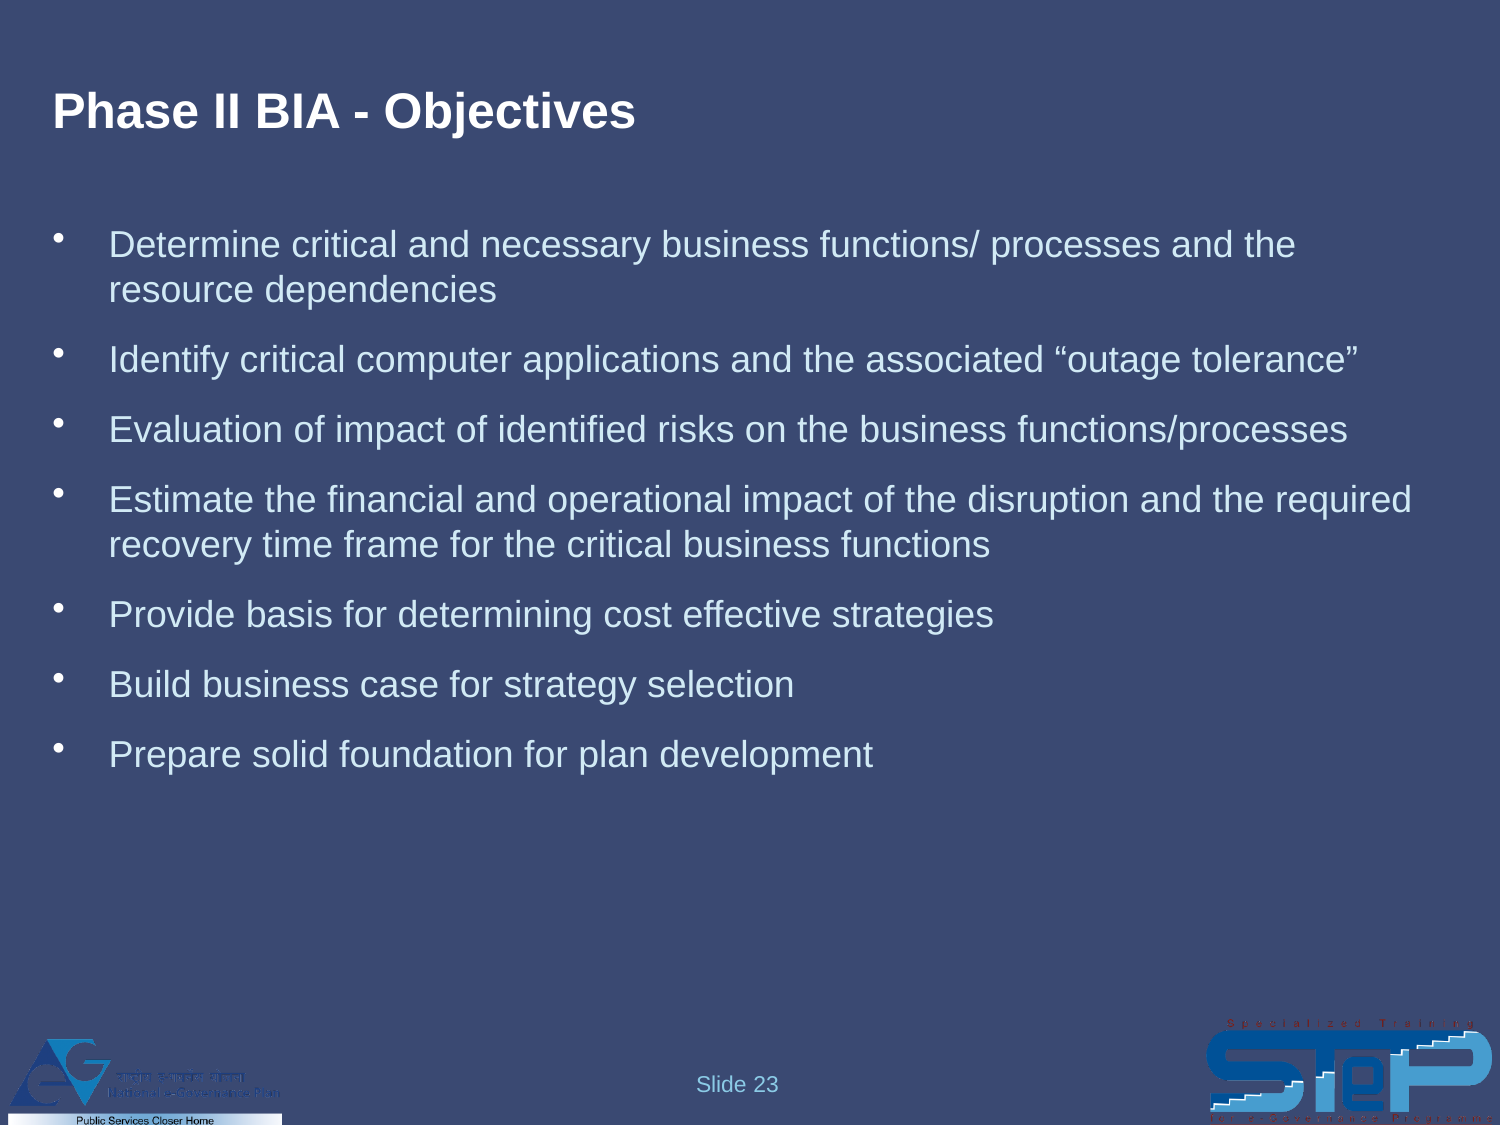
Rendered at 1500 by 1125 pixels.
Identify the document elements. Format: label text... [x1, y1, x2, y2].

text_box Phase II BIA - Objectives [37, 49, 1336, 168]
picture [1205, 1019, 1492, 1125]
text_box Determine critical and necessary business functions/ processes and the resource dependencies Identify critical computer applications and the associated “outage tolerance” Evaluation of impact of identified risks on the business functions/processes Estimate the financial and operational impact of the disruption and the required recovery time frame for the critical business functions Provide basis for determining cost effective strategies Build business case for strategy selection Prepare solid foundation for plan development [37, 212, 1463, 897]
text_box Slide 23 [562, 1070, 913, 1096]
picture [8, 1039, 282, 1125]
